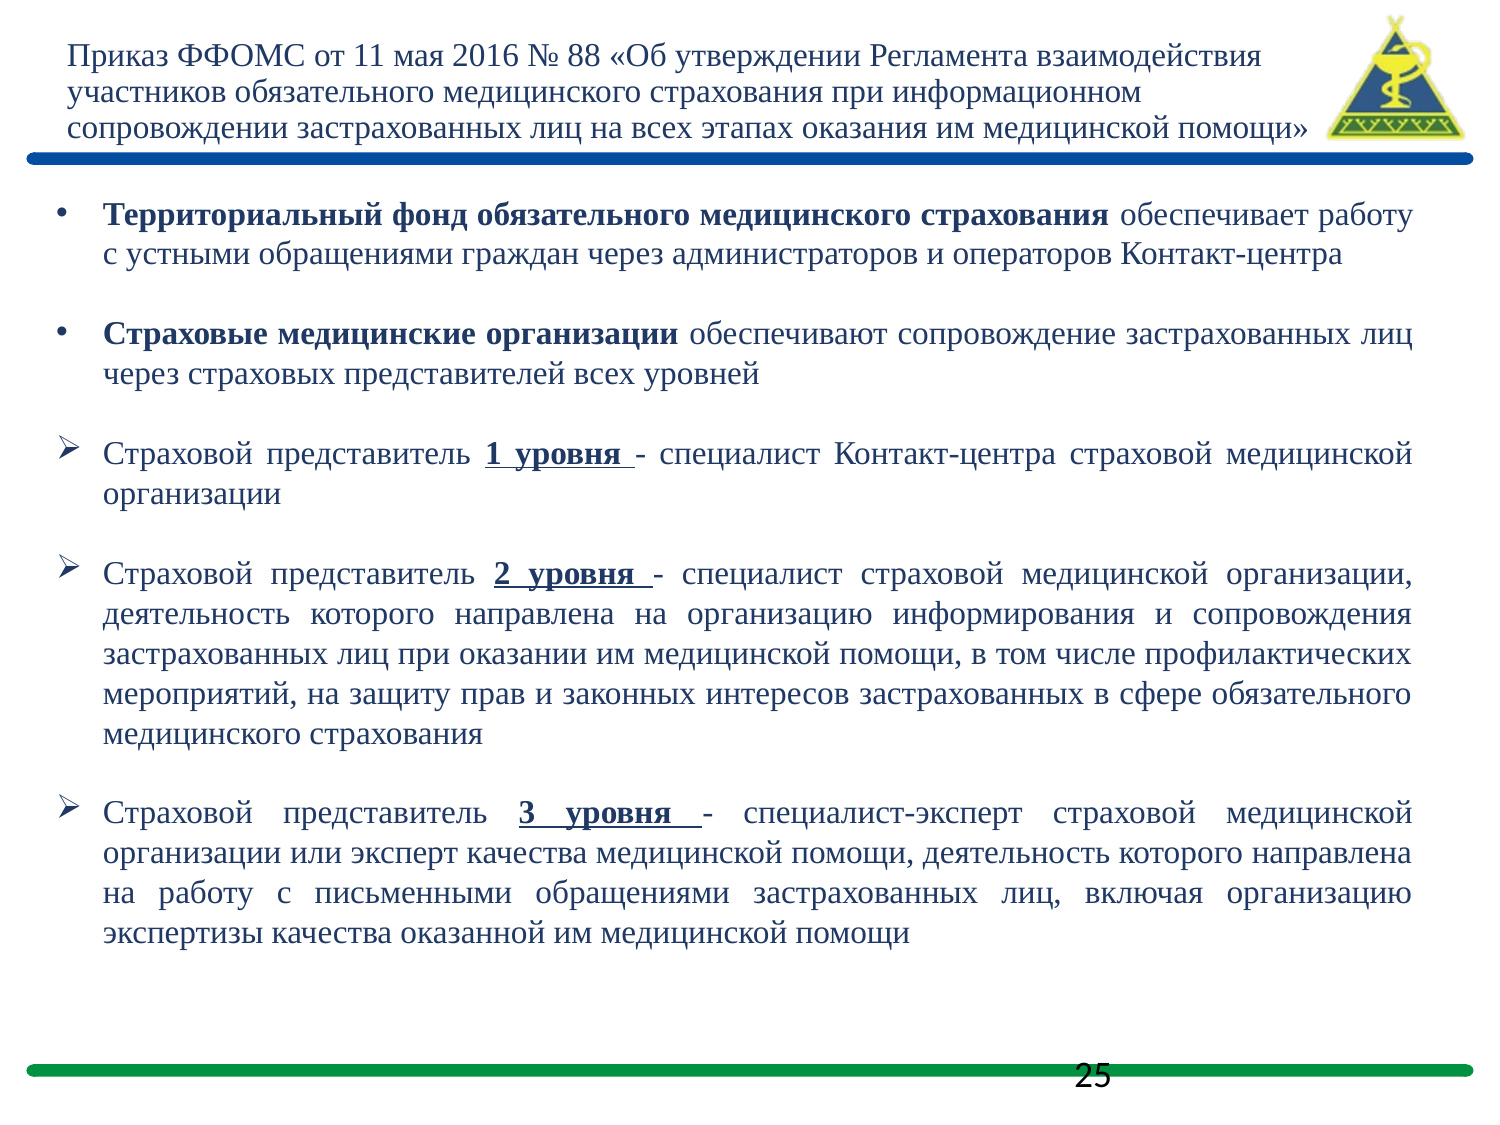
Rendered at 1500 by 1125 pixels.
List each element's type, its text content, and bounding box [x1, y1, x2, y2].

text_box Территориальный фонд обязательного медицинского страхования обеспечивает работу с устными обращениями граждан через администраторов и операторов Контакт-центра Страховые медицинские организации обеспечивают сопровождение застрахованных лиц через страховых представителей всех уровней Страховой представитель 1 уровня - специалист Контакт-центра страховой медицинской организации Страховой представитель 2 уровня - специалист страховой медицинской организации, деятельность которого направлена на организацию информирования и сопровождения застрахованных лиц при оказании им медицинской помощи, в том числе профилактических мероприятий, на защиту прав и законных интересов застрахованных в сфере обязательного медицинского страхования Страховой представитель 3 уровня - специалист-эксперт страховой медицинской организации или эксперт качества медицинской помощи, деятельность которого направлена на работу с письменными обращениями застрахованных лиц, включая организацию экспертизы качества оказанной им медицинской помощи [41, 184, 1429, 998]
title Приказ ФФОМС от 11 мая 2016 № 88 «Об утверждении Регламента взаимодействия участников обязательного медицинского страхования при информационном сопровождении застрахованных лиц на всех этапах оказания им медицинской помощи» [29, 19, 1353, 143]
slide_number 25 [1059, 1042, 1397, 1103]
picture [1323, 14, 1466, 143]
